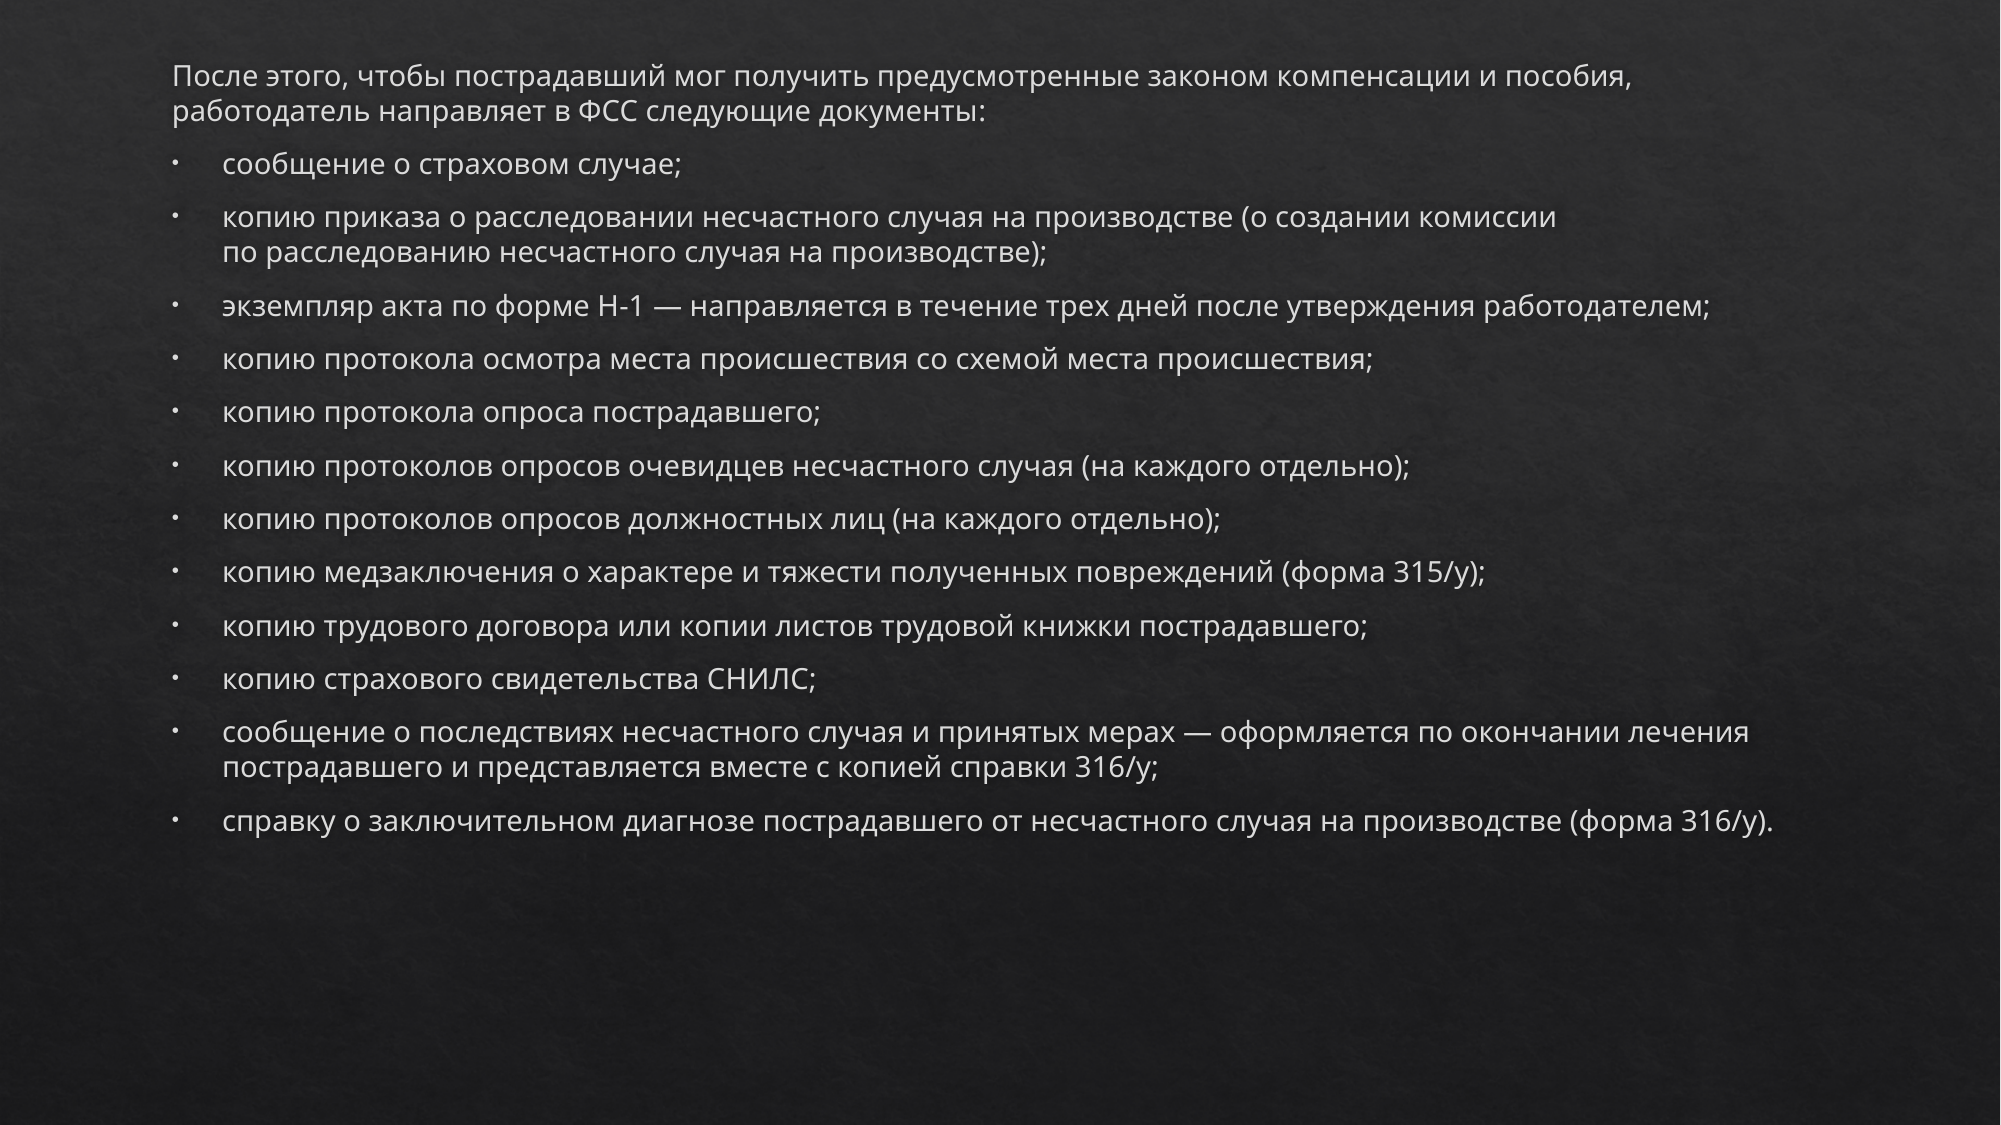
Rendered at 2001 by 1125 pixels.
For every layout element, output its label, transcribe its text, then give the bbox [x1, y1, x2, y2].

list После этого, чтобы пострадавший мог получить предусмотренные законом компенсации и пособия, работодатель направляет в ФСС следующие документы: сообщение о страховом случае; копию приказа о расследовании несчастного случая на производстве (о создании комиссии по расследованию несчастного случая на производстве); экземпляр акта по форме Н-1 — направляется в течение трех дней после утверждения работодателем; копию протокола осмотра места происшествия со схемой места происшествия; копию протокола опроса пострадавшего; копию протоколов опросов очевидцев несчастного случая (на каждого отдельно); копию протоколов опросов должностных лиц (на каждого отдельно); копию медзаключения о характере и тяжести полученных повреждений (форма 315/у); копию трудового договора или копии листов трудовой книжки пострадавшего; копию страхового свидетельства СНИЛС; сообщение о последствиях несчастного случая и принятых мерах — оформляется по окончании лечения пострадавшего и представляется вместе с копией справки 316/у; справку о заключительном диагнозе пострадавшего от несчастного случая на производстве (форма 316/у). [150, 49, 1850, 716]
